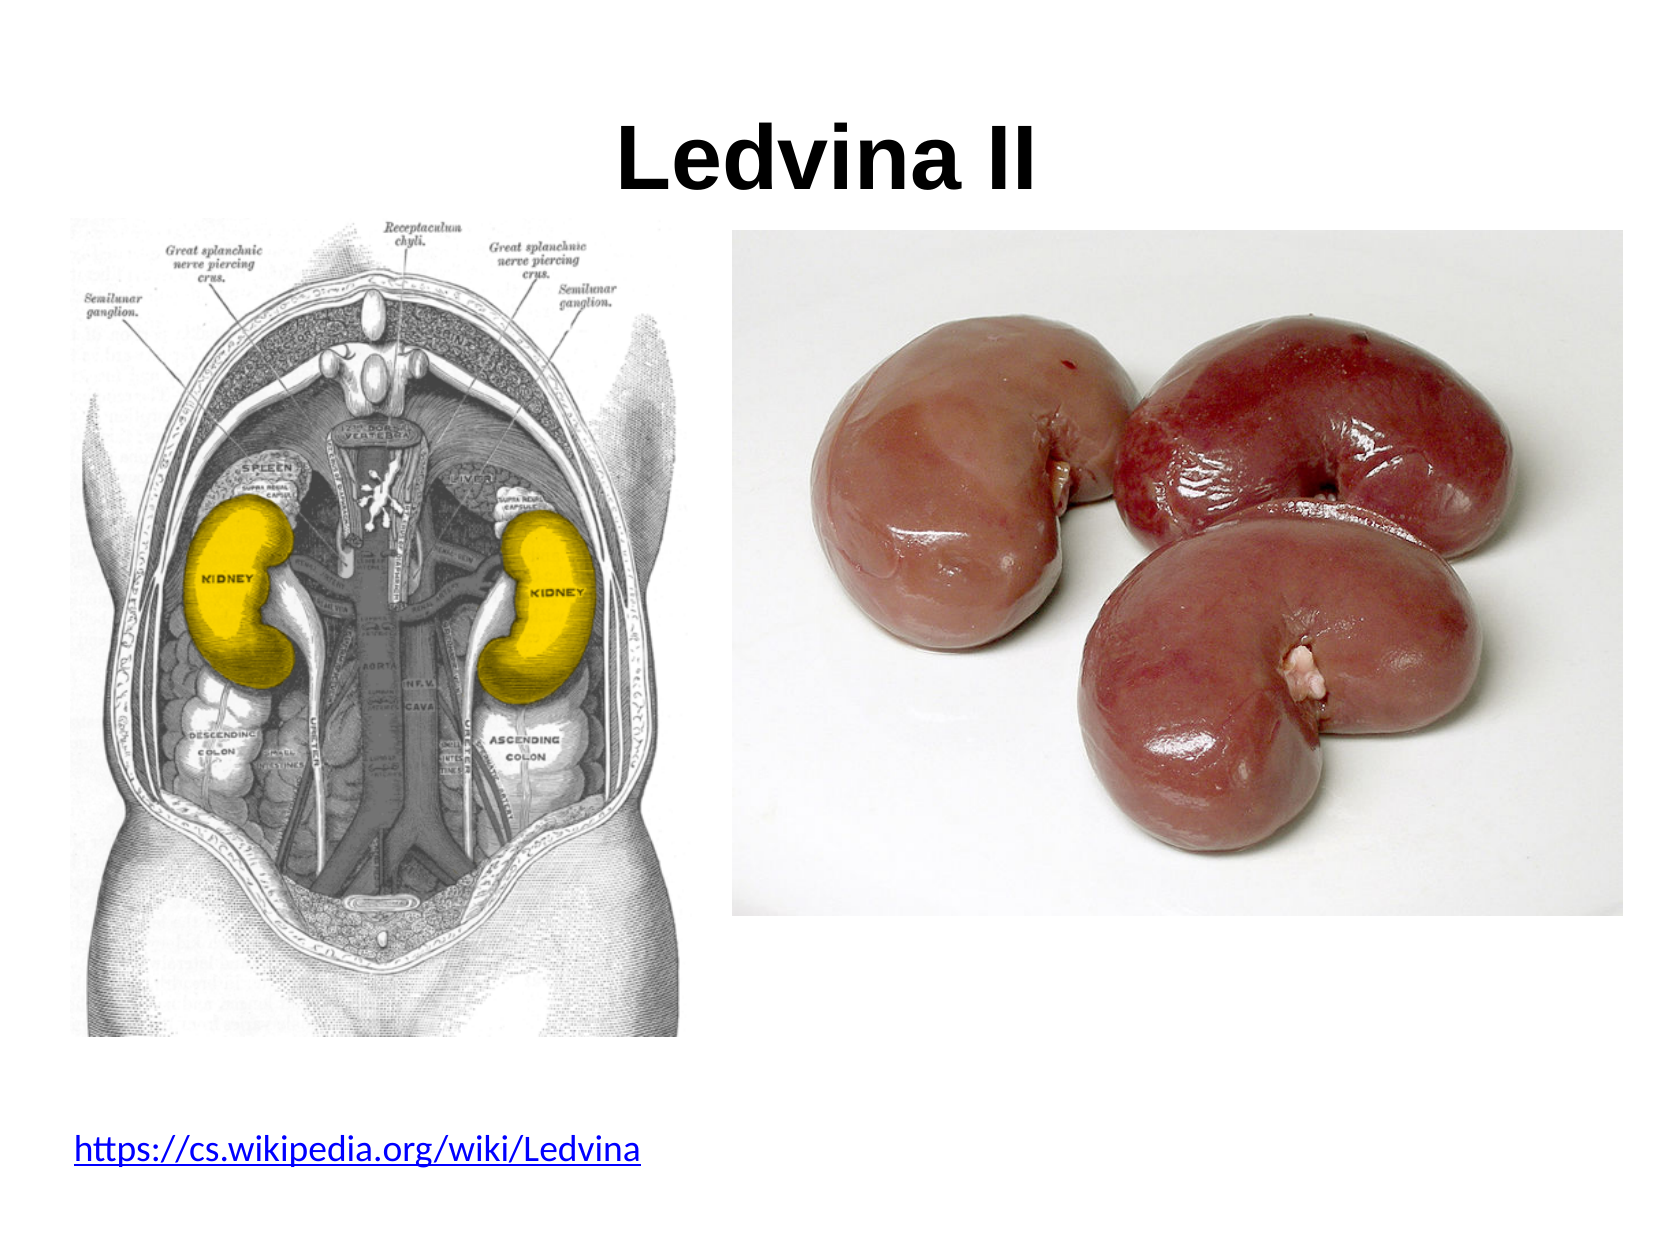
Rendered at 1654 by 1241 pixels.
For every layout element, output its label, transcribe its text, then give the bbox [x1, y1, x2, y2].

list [70, 218, 692, 1038]
picture [732, 229, 1624, 916]
text_box https://cs.wikipedia.org/wiki/Ledvina [58, 1116, 1442, 1176]
title Ledvina II [82, 49, 1571, 257]
